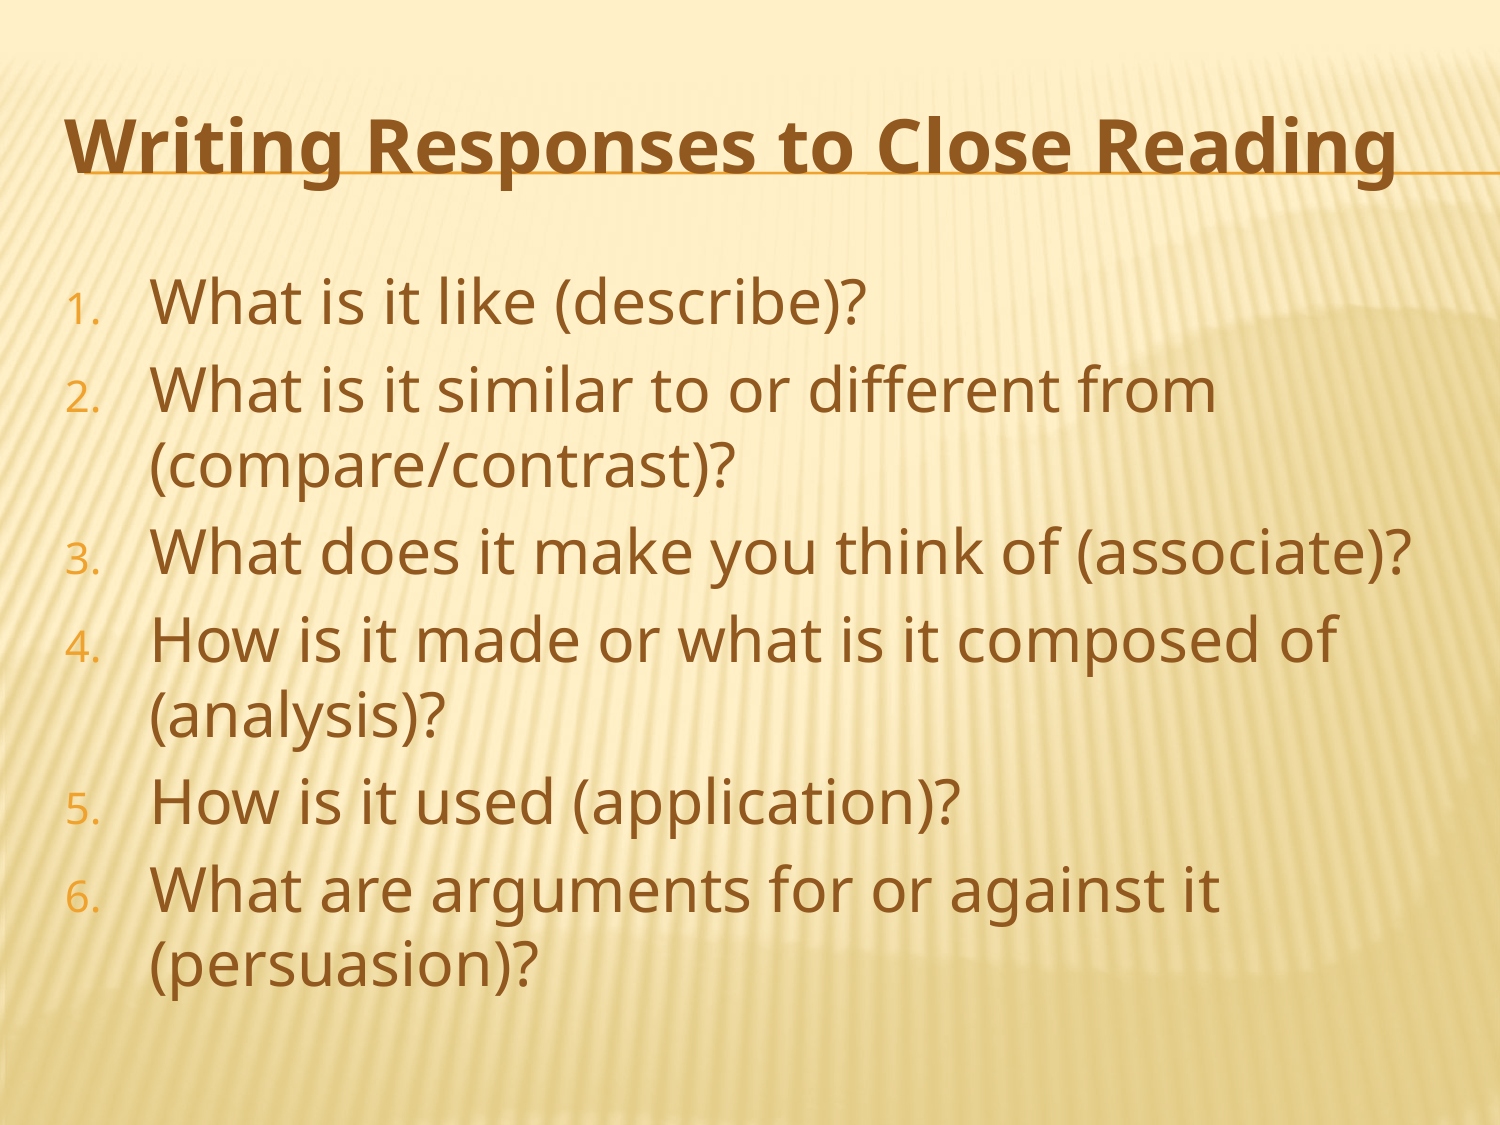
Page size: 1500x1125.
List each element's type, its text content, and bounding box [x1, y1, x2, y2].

list What is it like (describe)? What is it similar to or different from (compare/contrast)? What does it make you think of (associate)? How is it made or what is it composed of (analysis)? How is it used (application)? What are arguments for or against it (persuasion)? [50, 254, 1475, 1075]
title Writing Responses to Close Reading [50, 75, 1475, 213]
